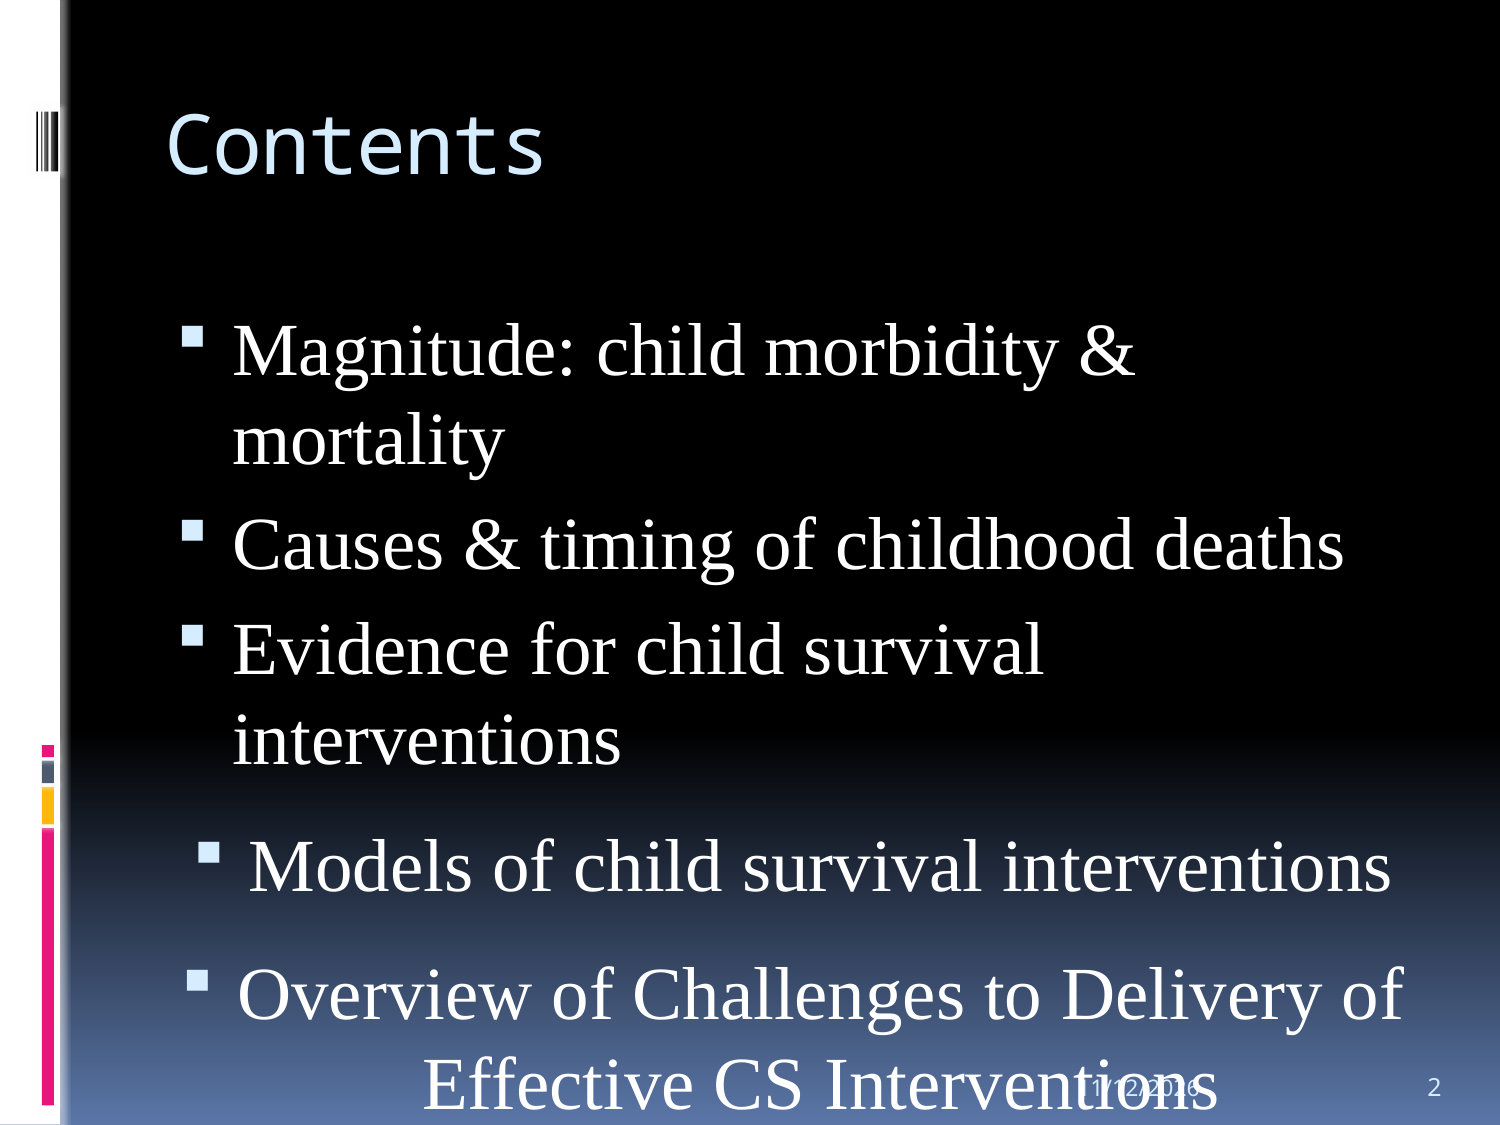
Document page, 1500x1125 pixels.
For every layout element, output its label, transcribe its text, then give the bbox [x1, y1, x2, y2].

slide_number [1062, 1052, 1412, 1113]
list Magnitude: child morbidity & mortality Causes & timing of childhood deaths Evidence for child survival interventions Models of child survival interventions Overview of Challenges to Delivery of Effective CS Interventions [150, 292, 1425, 1043]
slide_number 2 [1412, 1052, 1488, 1113]
title Contents [150, 83, 1425, 234]
